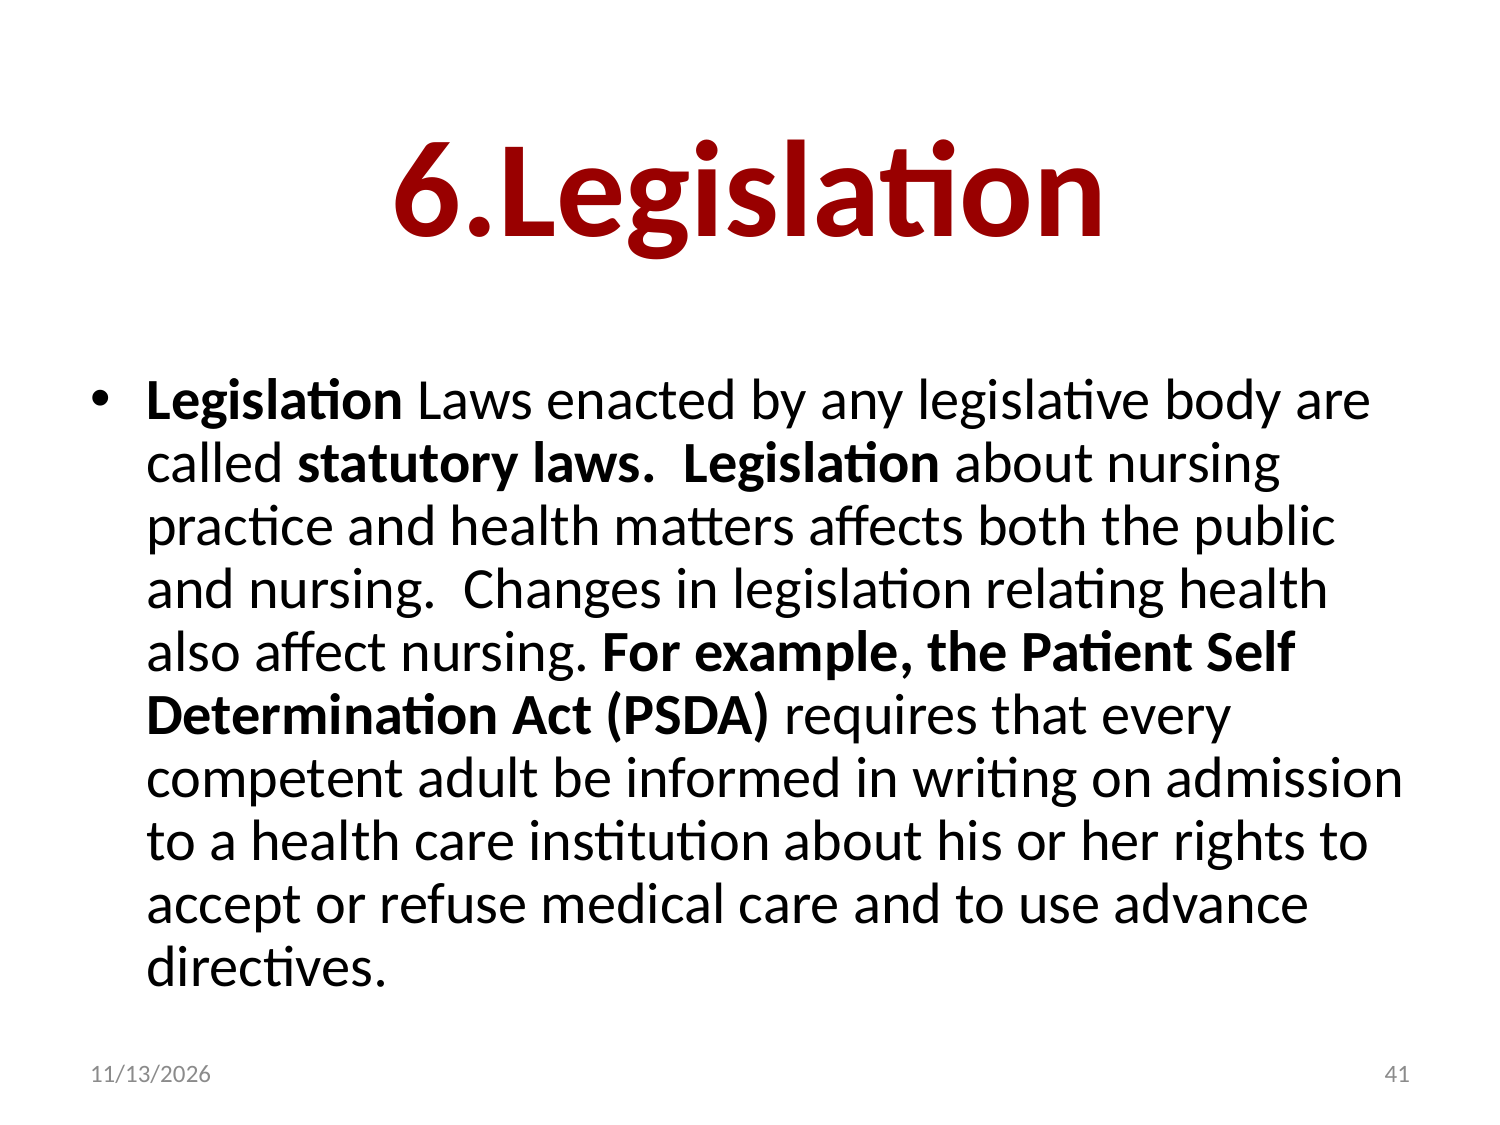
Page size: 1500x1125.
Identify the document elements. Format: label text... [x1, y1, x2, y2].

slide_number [75, 1042, 425, 1103]
title 6.Legislation [75, 75, 1425, 288]
list Legislation Laws enacted by any legislative body are called statutory laws. Legislation about nursing practice and health matters affects both the public and nursing. Changes in legislation relating health also affect nursing. For example, the Patient Self Determination Act (PSDA) requires that every competent adult be informed in writing on admission to a health care institution about his or her rights to accept or refuse medical care and to use advance directives. [75, 361, 1425, 1071]
slide_number 41 [1074, 1042, 1425, 1103]
